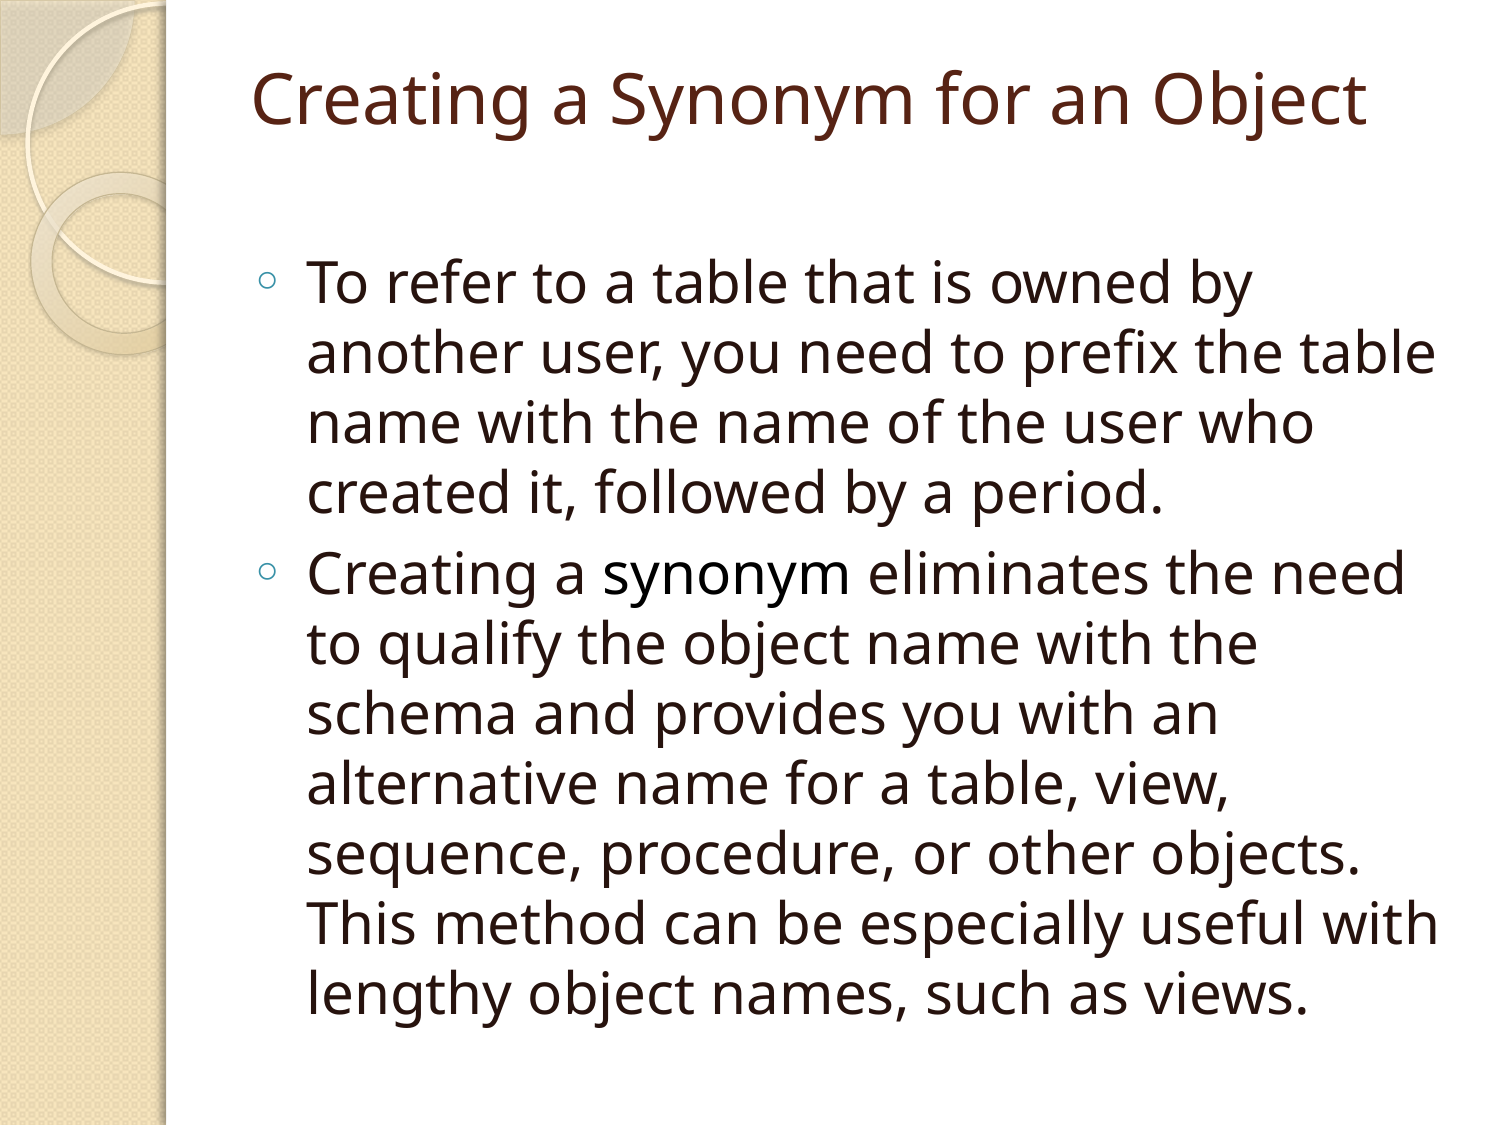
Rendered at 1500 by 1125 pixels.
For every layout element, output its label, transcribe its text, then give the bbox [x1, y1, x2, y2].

list To refer to a table that is owned by another user, you need to prefix the table name with the name of the user who created it, followed by a period. Creating a synonym eliminates the need to qualify the object name with the schema and provides you with an alternative name for a table, view, sequence, procedure, or other objects. This method can be especially useful with lengthy object names, such as views. [235, 237, 1466, 1025]
title Creating a Synonym for an Object [235, 45, 1466, 233]
